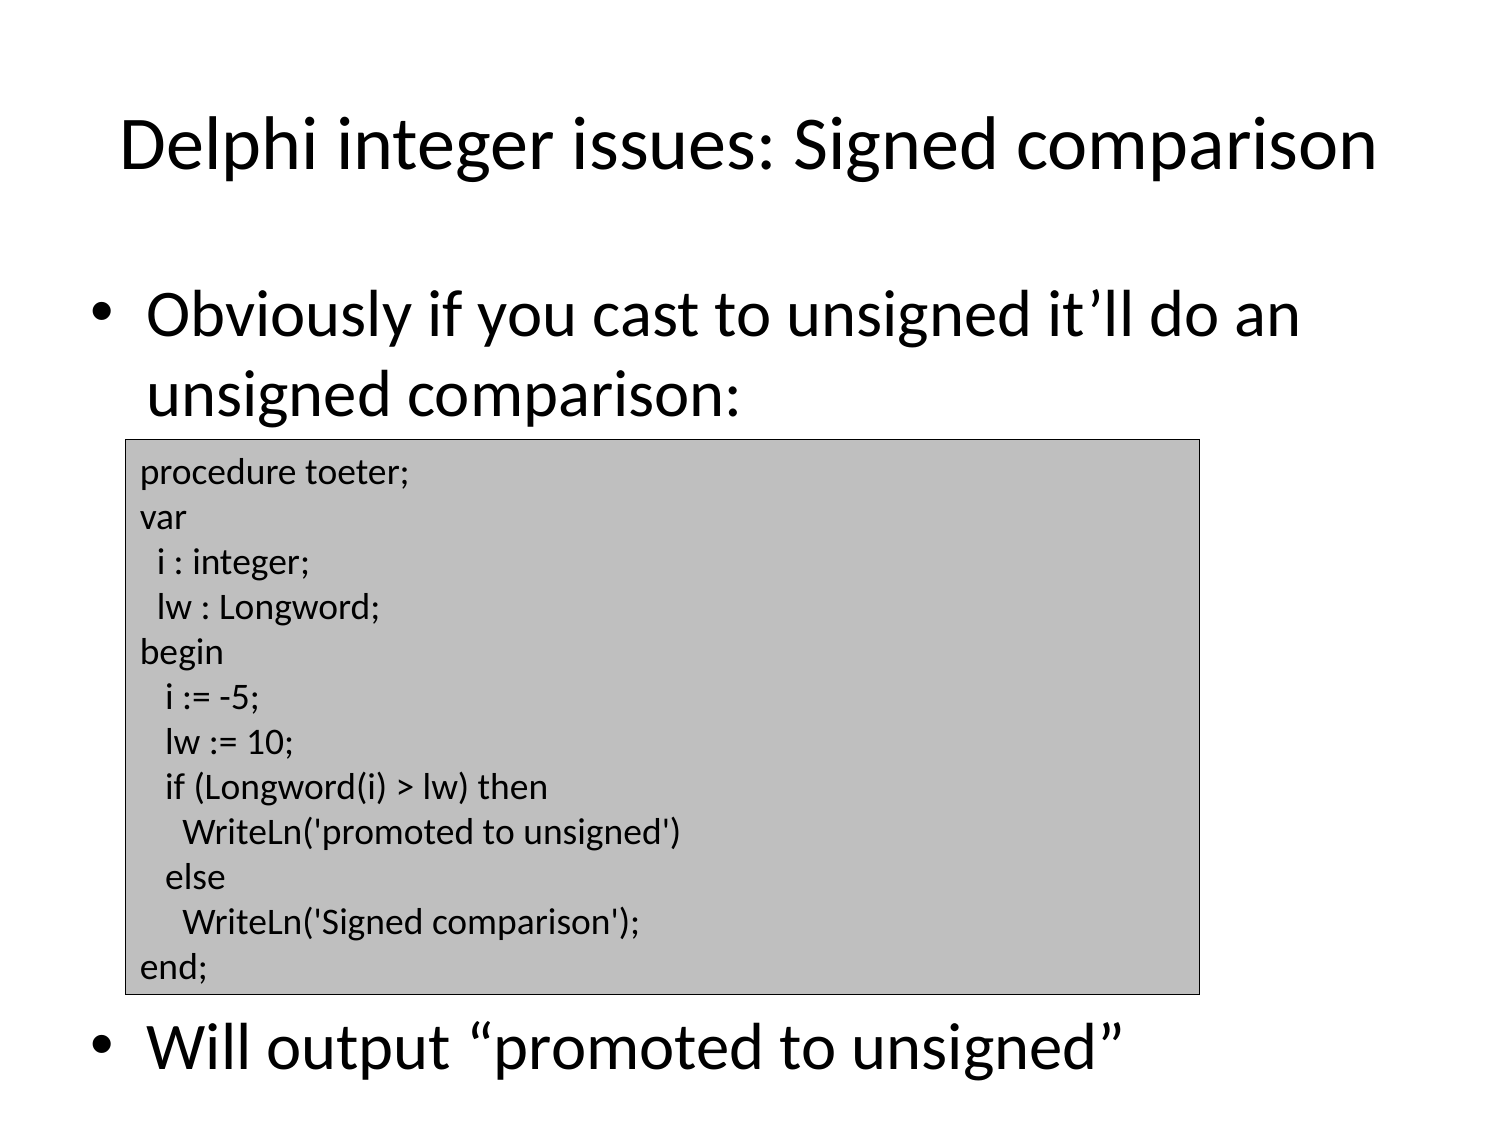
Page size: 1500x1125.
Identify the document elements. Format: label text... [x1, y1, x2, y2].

title Delphi integer issues: Signed comparison [75, 45, 1425, 233]
text_box procedure toeter; var i : integer; lw : Longword; begin i := -5; lw := 10; if (Longword(i) > lw) then WriteLn('promoted to unsigned') else WriteLn('Signed comparison'); end; [125, 439, 1200, 995]
list Obviously if you cast to unsigned it’ll do an unsigned comparison: Will output “promoted to unsigned” [75, 262, 1500, 1125]
